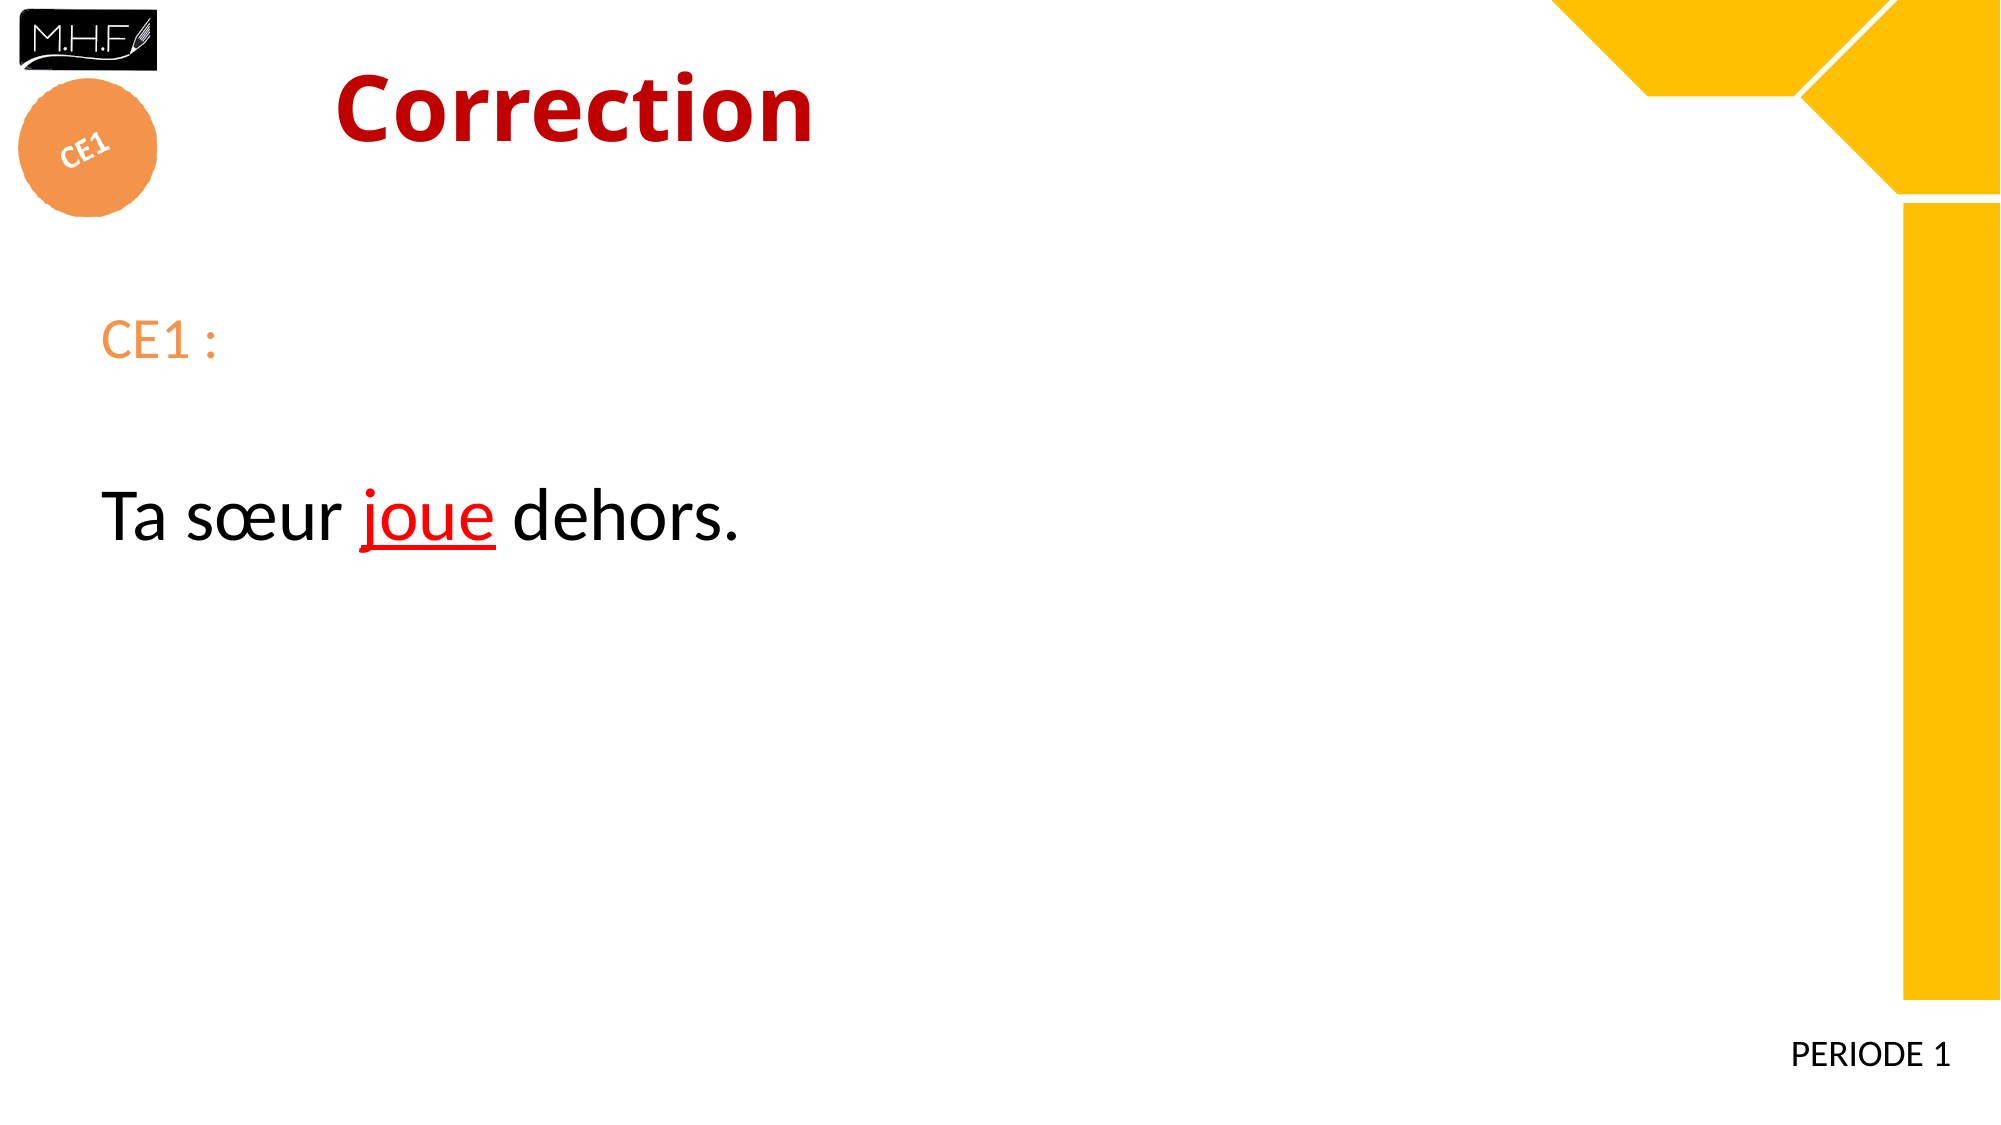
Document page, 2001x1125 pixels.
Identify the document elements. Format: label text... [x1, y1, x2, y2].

text_box [1902, 202, 2000, 1001]
list CE1 : Ta sœur joue dehors. [86, 300, 897, 1015]
text_box [1549, 0, 1892, 98]
picture [18, 78, 157, 218]
text_box PERIODE 1 [1362, 1021, 1967, 1125]
text_box [1799, 0, 2000, 196]
picture [16, 7, 157, 74]
title Correction [318, 3, 1865, 221]
